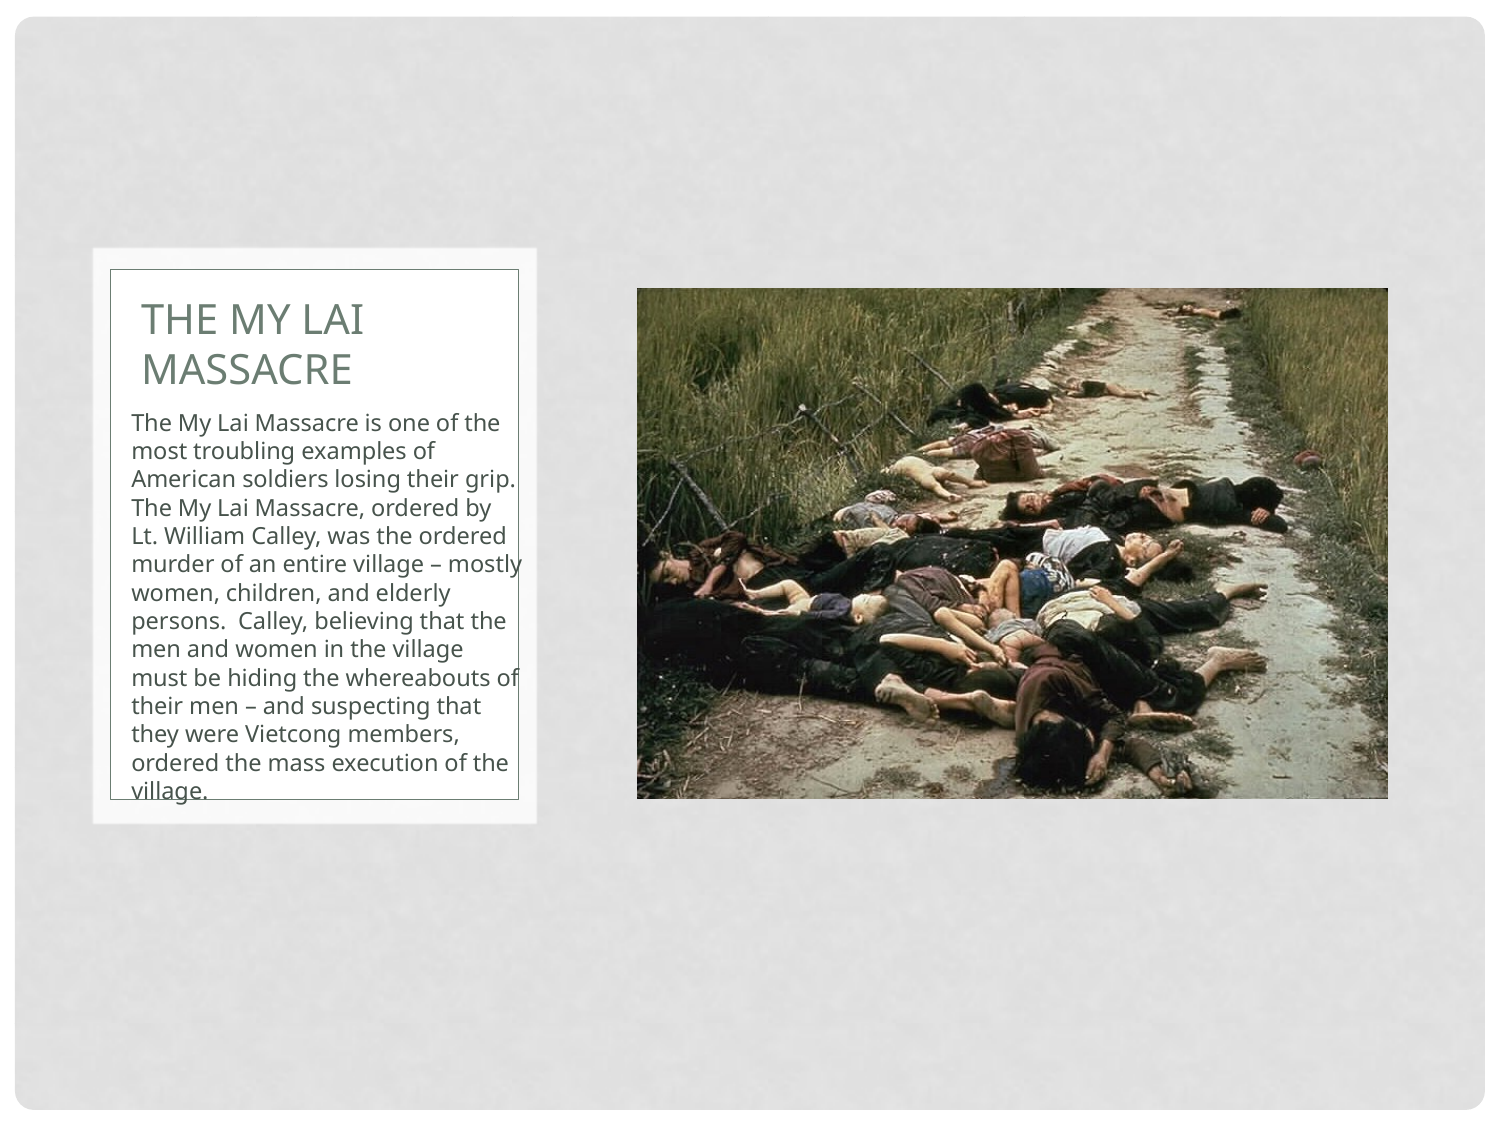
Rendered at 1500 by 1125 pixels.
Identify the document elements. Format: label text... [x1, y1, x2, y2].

list The My Lai Massacre is one of the most troubling examples of American soldiers losing their grip. The My Lai Massacre, ordered by Lt. William Calley, was the ordered murder of an entire village – mostly women, children, and elderly persons. Calley, believing that the men and women in the village must be hiding the whereabouts of their men – and suspecting that they were Vietcong members, ordered the mass execution of the village. [99, 399, 538, 813]
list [637, 288, 1388, 800]
title The my lai massacre [126, 284, 504, 400]
